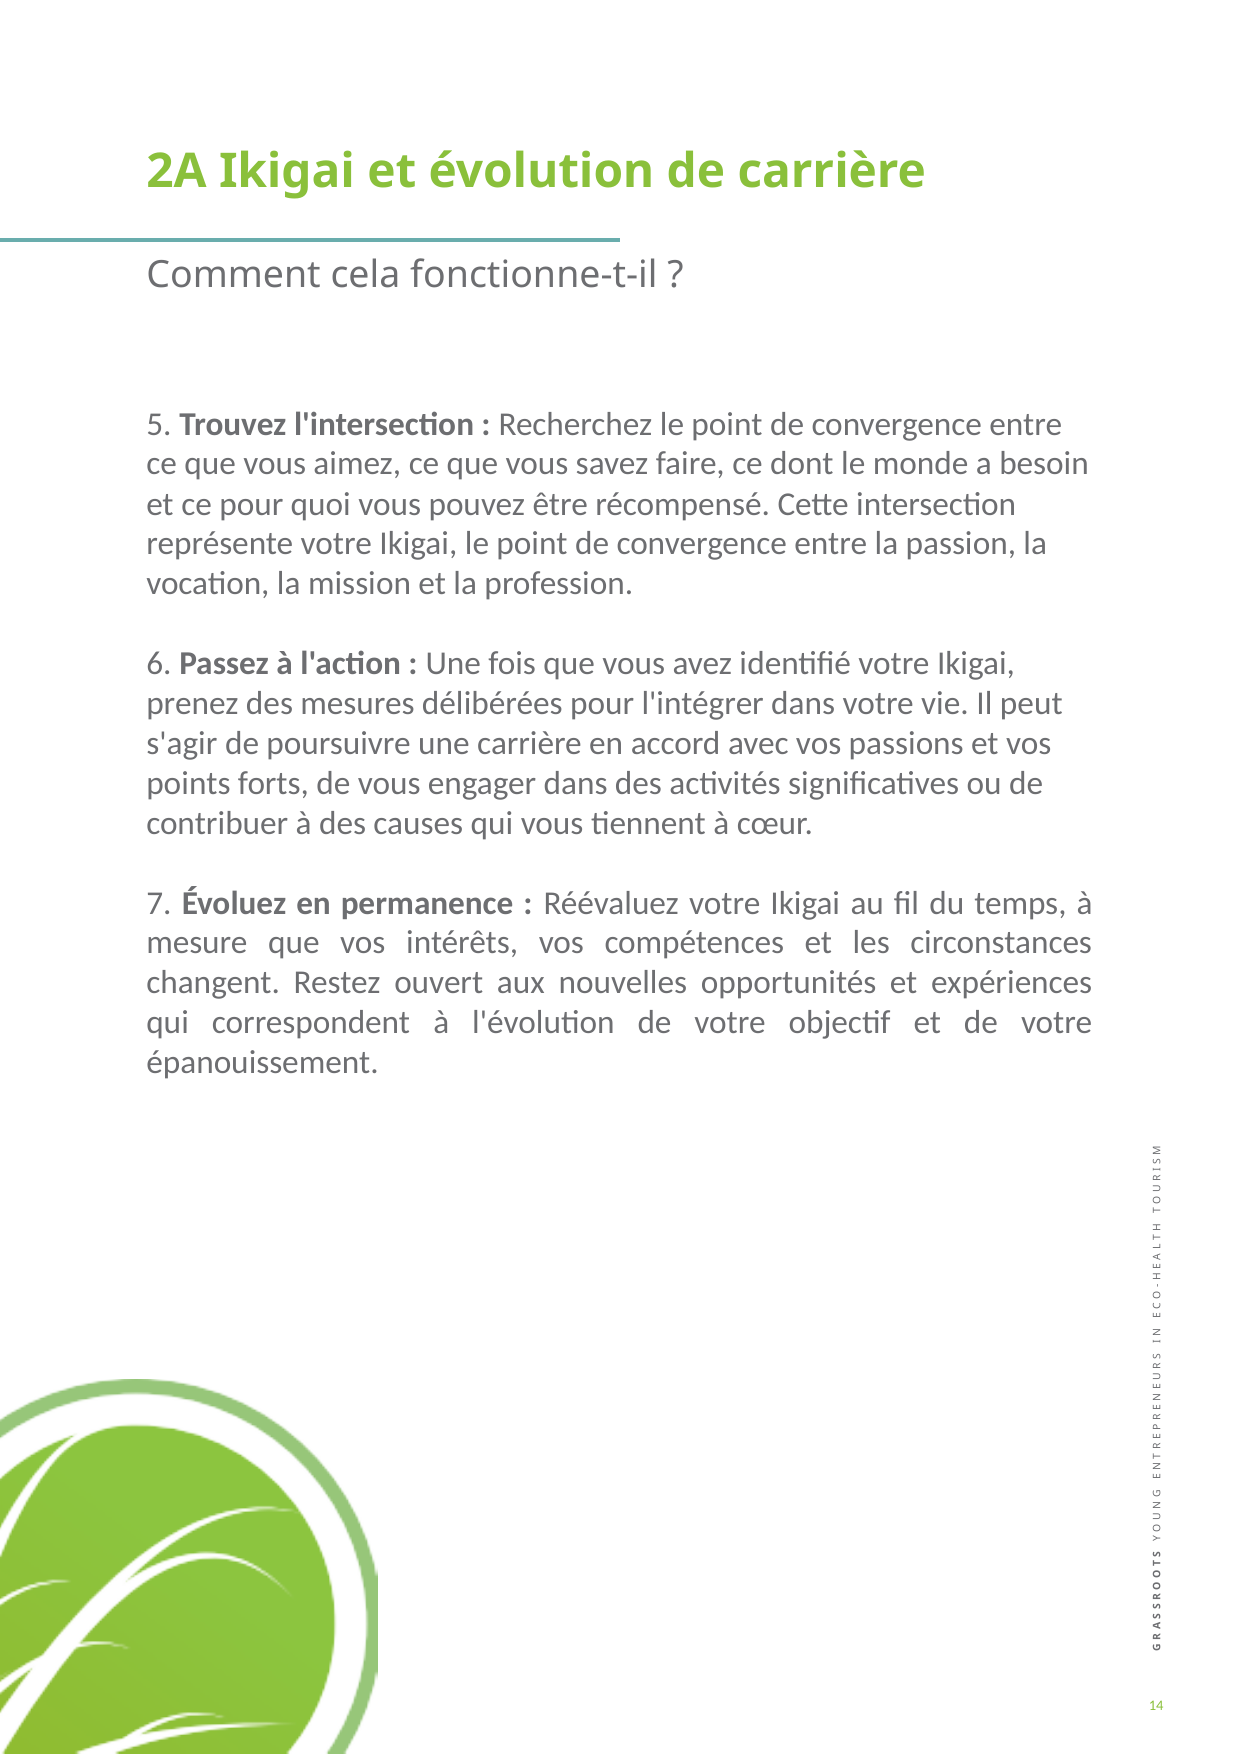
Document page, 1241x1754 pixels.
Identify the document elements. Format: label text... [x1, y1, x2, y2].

list 5. Trouvez l'intersection : Recherchez le point de convergence entre ce que vous aimez, ce que vous savez faire, ce dont le monde a besoin et ce pour quoi vous pouvez être récompensé. Cette intersection représente votre Ikigai, le point de convergence entre la passion, la vocation, la mission et la profession. 6. Passez à l'action : Une fois que vous avez identifié votre Ikigai, prenez des mesures délibérées pour l'intégrer dans votre vie. Il peut s'agir de poursuivre une carrière en accord avec vos passions et vos points forts, de vous engager dans des activités significatives ou de contribuer à des causes qui vous tiennent à cœur. 7. Évoluez en permanence : Réévaluez votre Ikigai au fil du temps, à mesure que vos intérêts, vos compétences et les circonstances changent. Restez ouvert aux nouvelles opportunités et expériences qui correspondent à l'évolution de votre objectif et de votre épanouissement. [131, 394, 1109, 1609]
slide_number 14 [1125, 1666, 1187, 1743]
list Comment cela fonctionne-t-il ? [131, 242, 1109, 371]
list 2A Ikigai et évolution de carrière [131, 132, 1109, 242]
